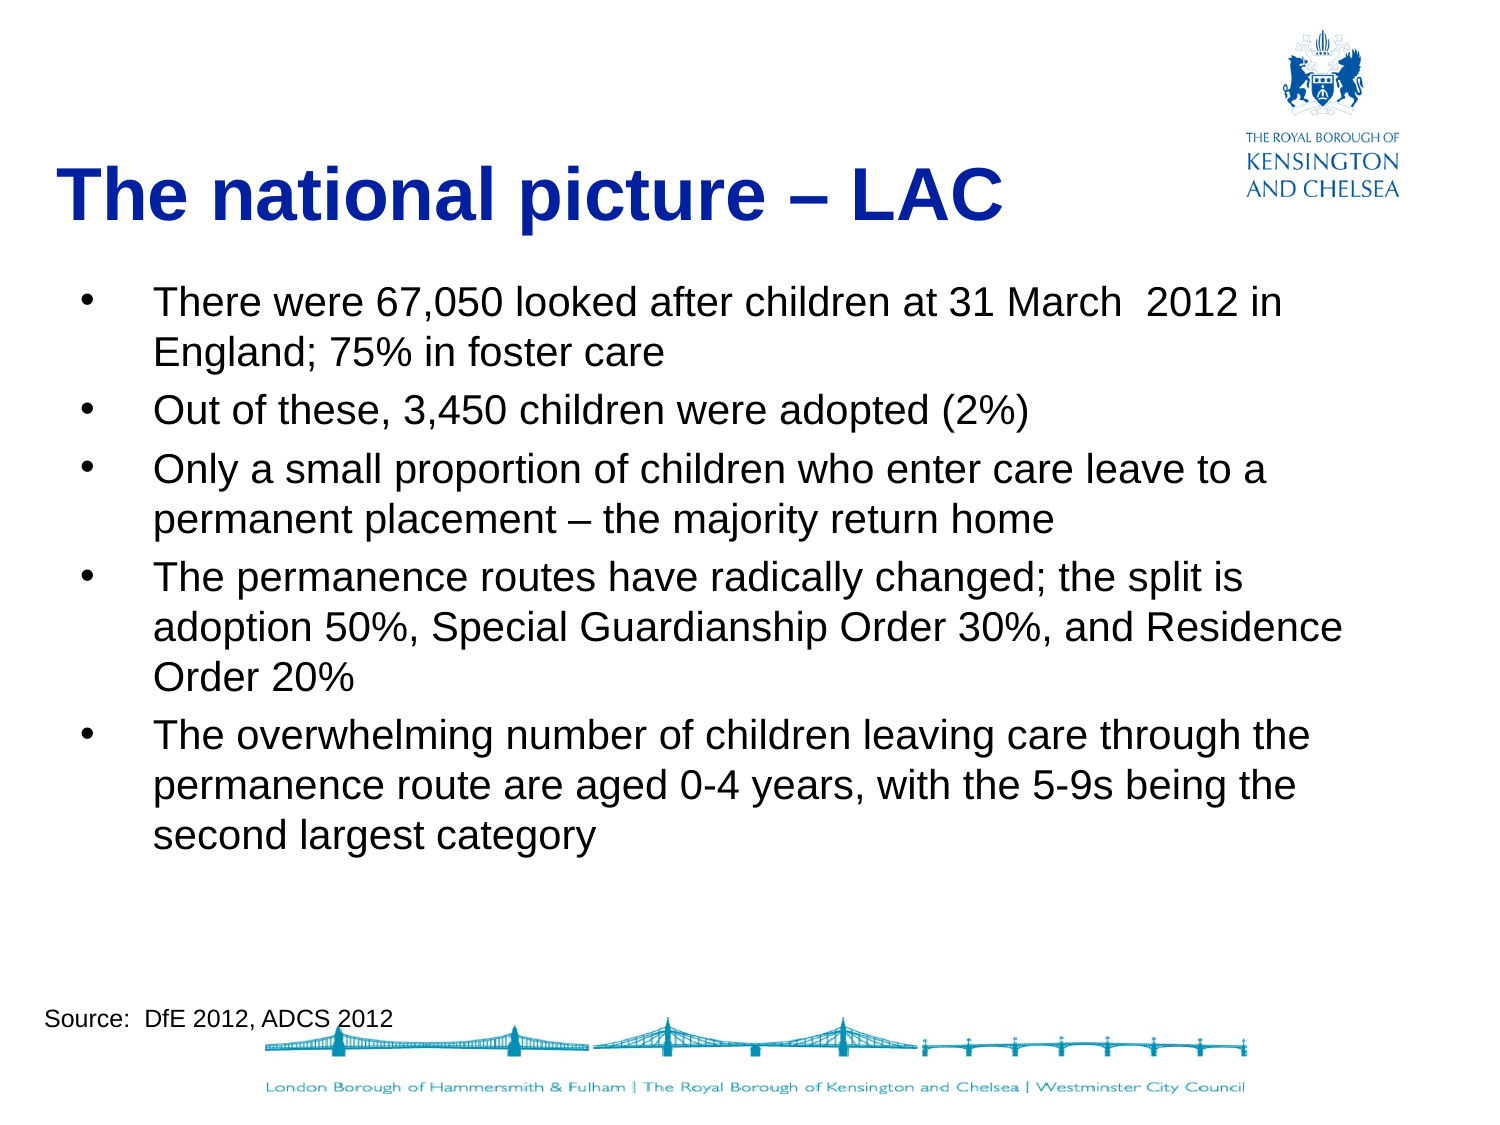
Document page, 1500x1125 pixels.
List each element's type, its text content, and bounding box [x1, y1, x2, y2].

picture [1245, 30, 1399, 197]
text_box Source: DfE 2012, ADCS 2012 [27, 997, 480, 1037]
title The national picture – LAC [41, 78, 1152, 303]
subtitle There were 67,050 looked after children at 31 March 2012 in England; 75% in foster care Out of these, 3,450 children were adopted (2%) Only a small proportion of children who enter care leave to a permanent placement – the majority return home The permanence routes have radically changed; the split is adoption 50%, Special Guardianship Order 30%, and Residence Order 20% The overwhelming number of children leaving care through the permanence route are aged 0-4 years, with the 5-9s being the second largest category [64, 267, 1376, 929]
picture [265, 1017, 1247, 1095]
